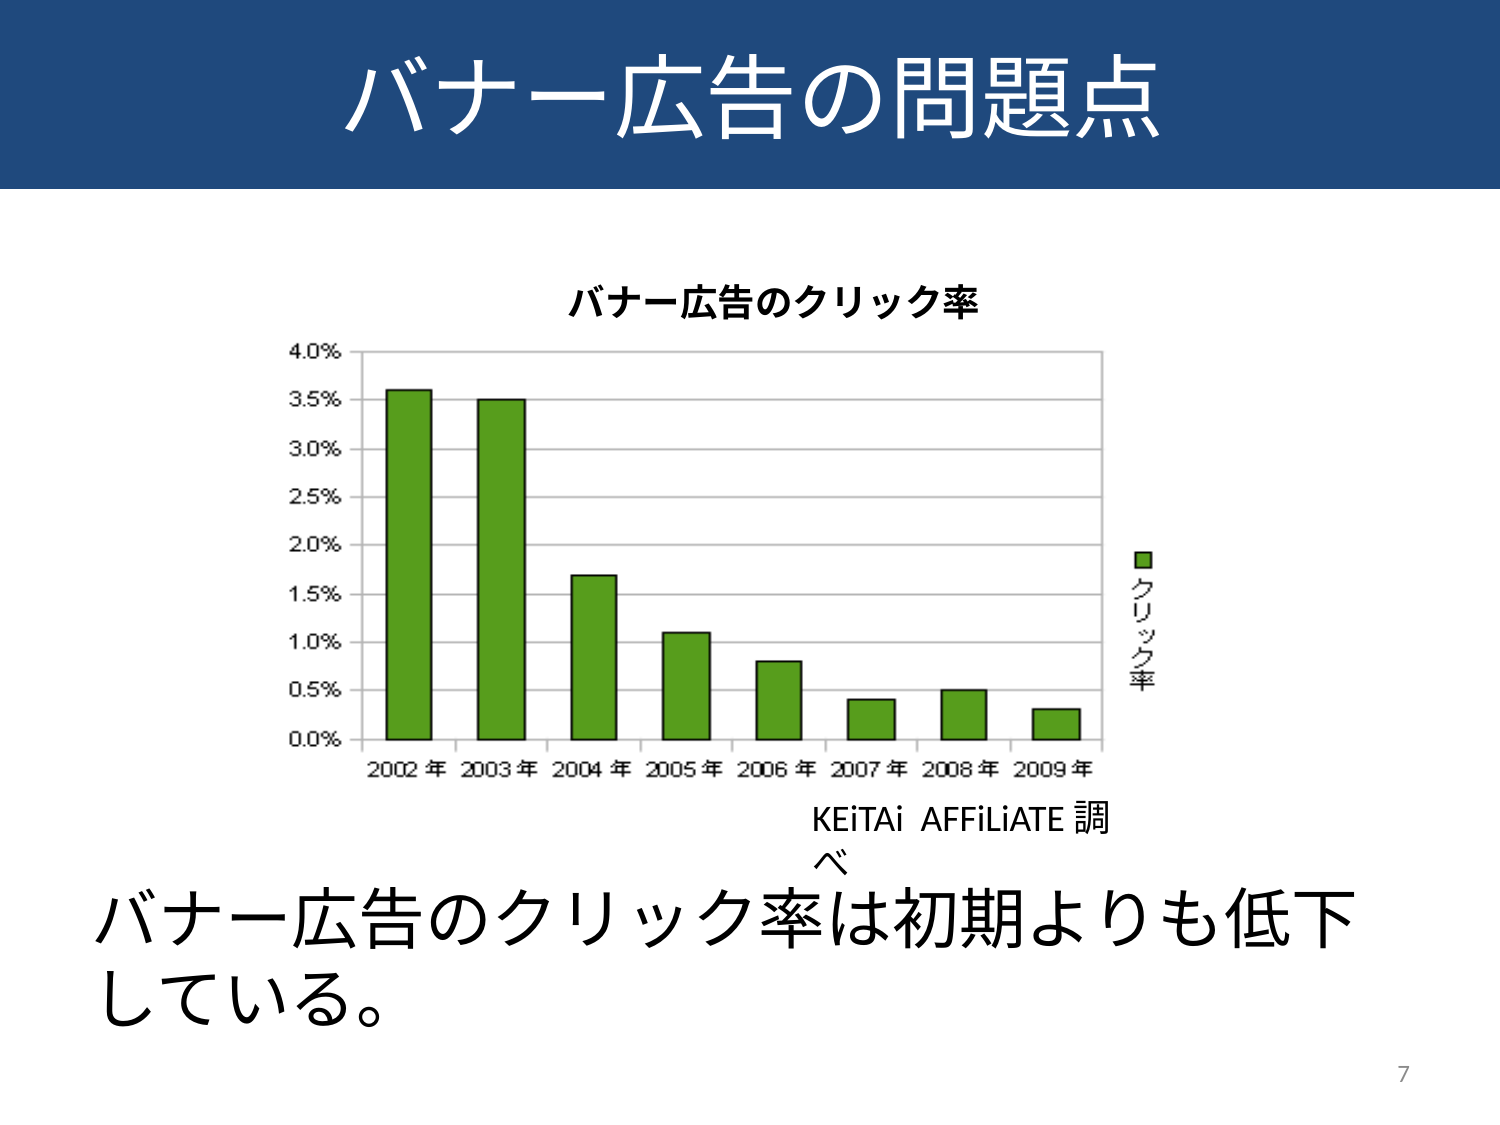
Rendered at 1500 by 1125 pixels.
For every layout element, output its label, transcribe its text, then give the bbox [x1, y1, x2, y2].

text_box バナー広告のクリック率 [537, 271, 1010, 332]
text_box バナー広告の問題点 [0, 0, 1500, 191]
text_box KEiTAi AFFiLiATE調べ [797, 794, 1164, 892]
picture [277, 337, 1164, 788]
slide_number 7 [1074, 1042, 1425, 1103]
list バナー広告のクリック率は初期よりも低下している。 [76, 869, 1427, 1064]
